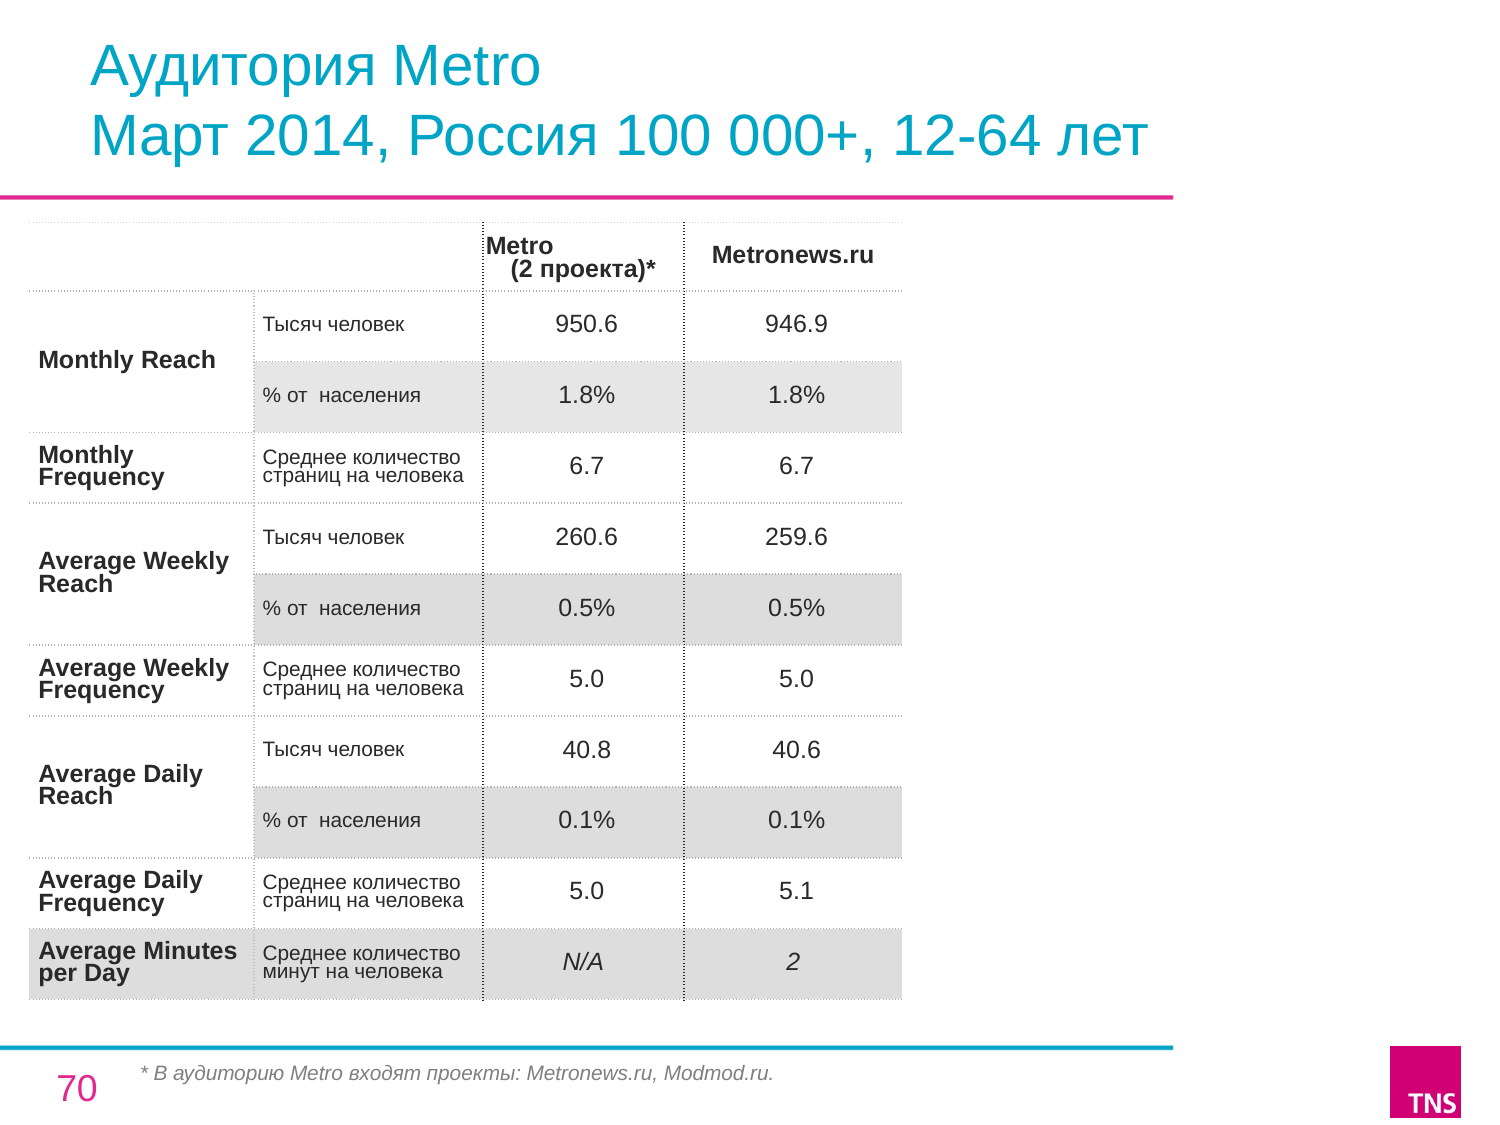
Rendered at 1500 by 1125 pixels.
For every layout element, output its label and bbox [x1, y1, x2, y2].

title [74, 8, 1476, 187]
slide_number [40, 1055, 392, 1125]
picture [0, 0, 1500, 1125]
text_box [124, 1052, 1463, 1092]
table_header [29, 223, 902, 291]
table_cell [29, 291, 902, 999]
